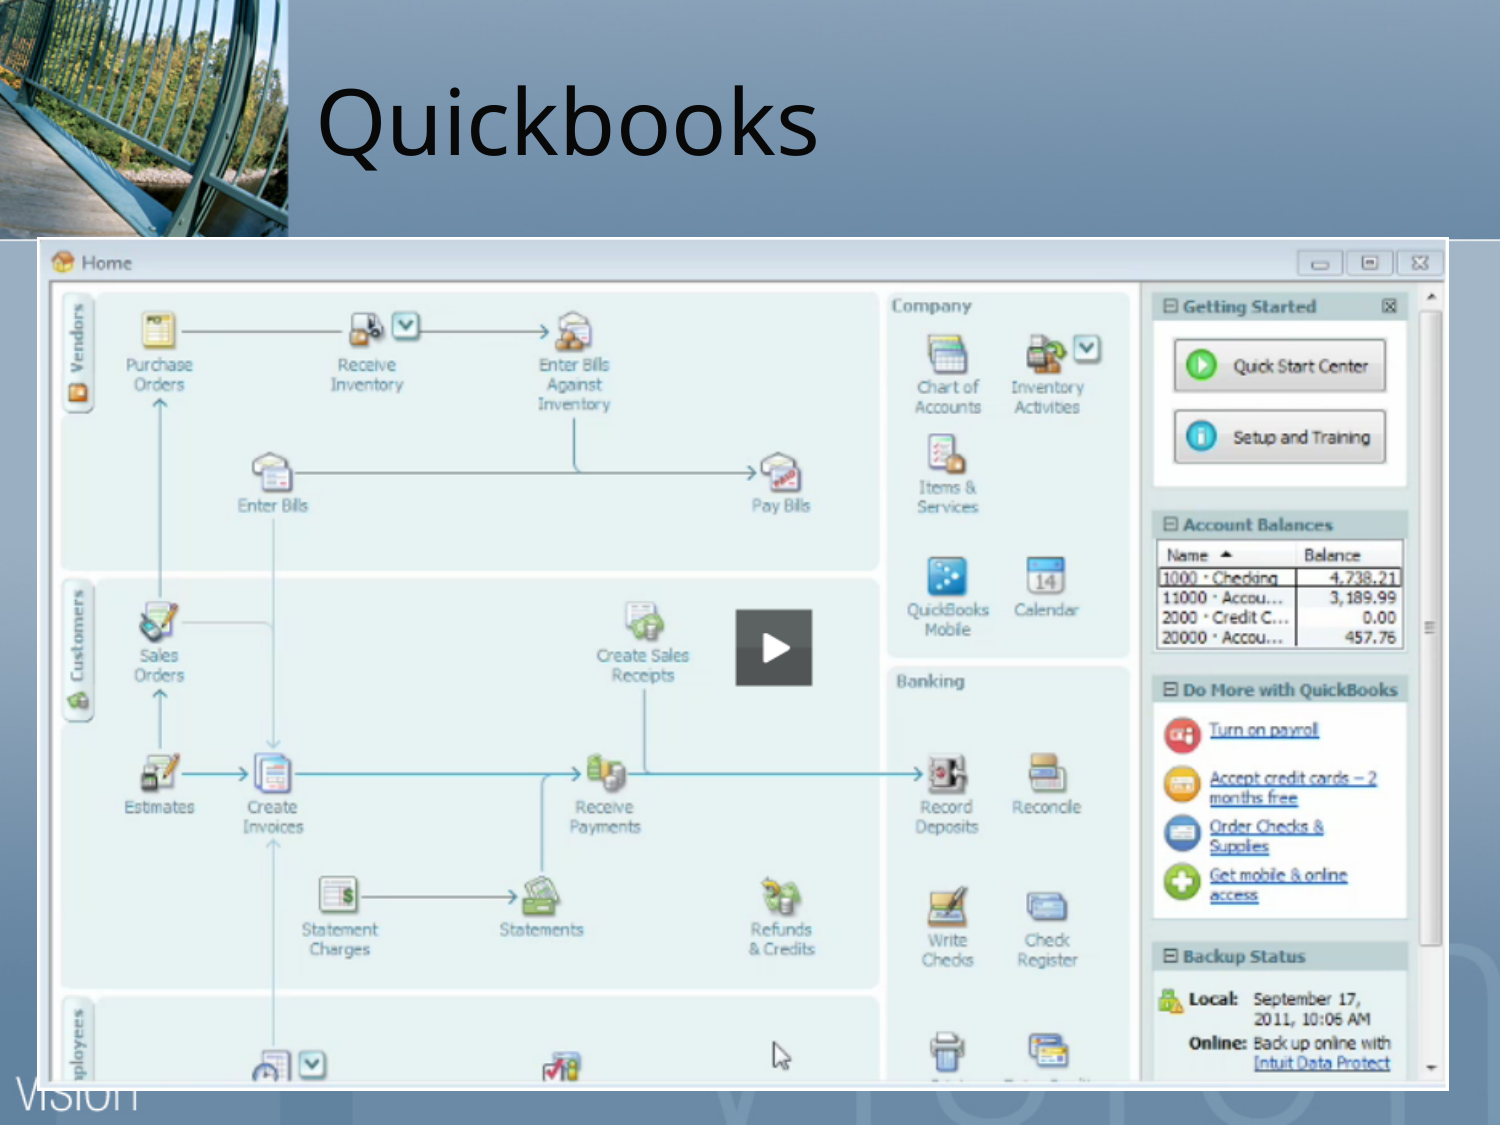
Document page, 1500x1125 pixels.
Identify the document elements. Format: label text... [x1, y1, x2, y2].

title Quickbooks [299, 30, 1462, 207]
picture [0, 0, 1500, 1125]
